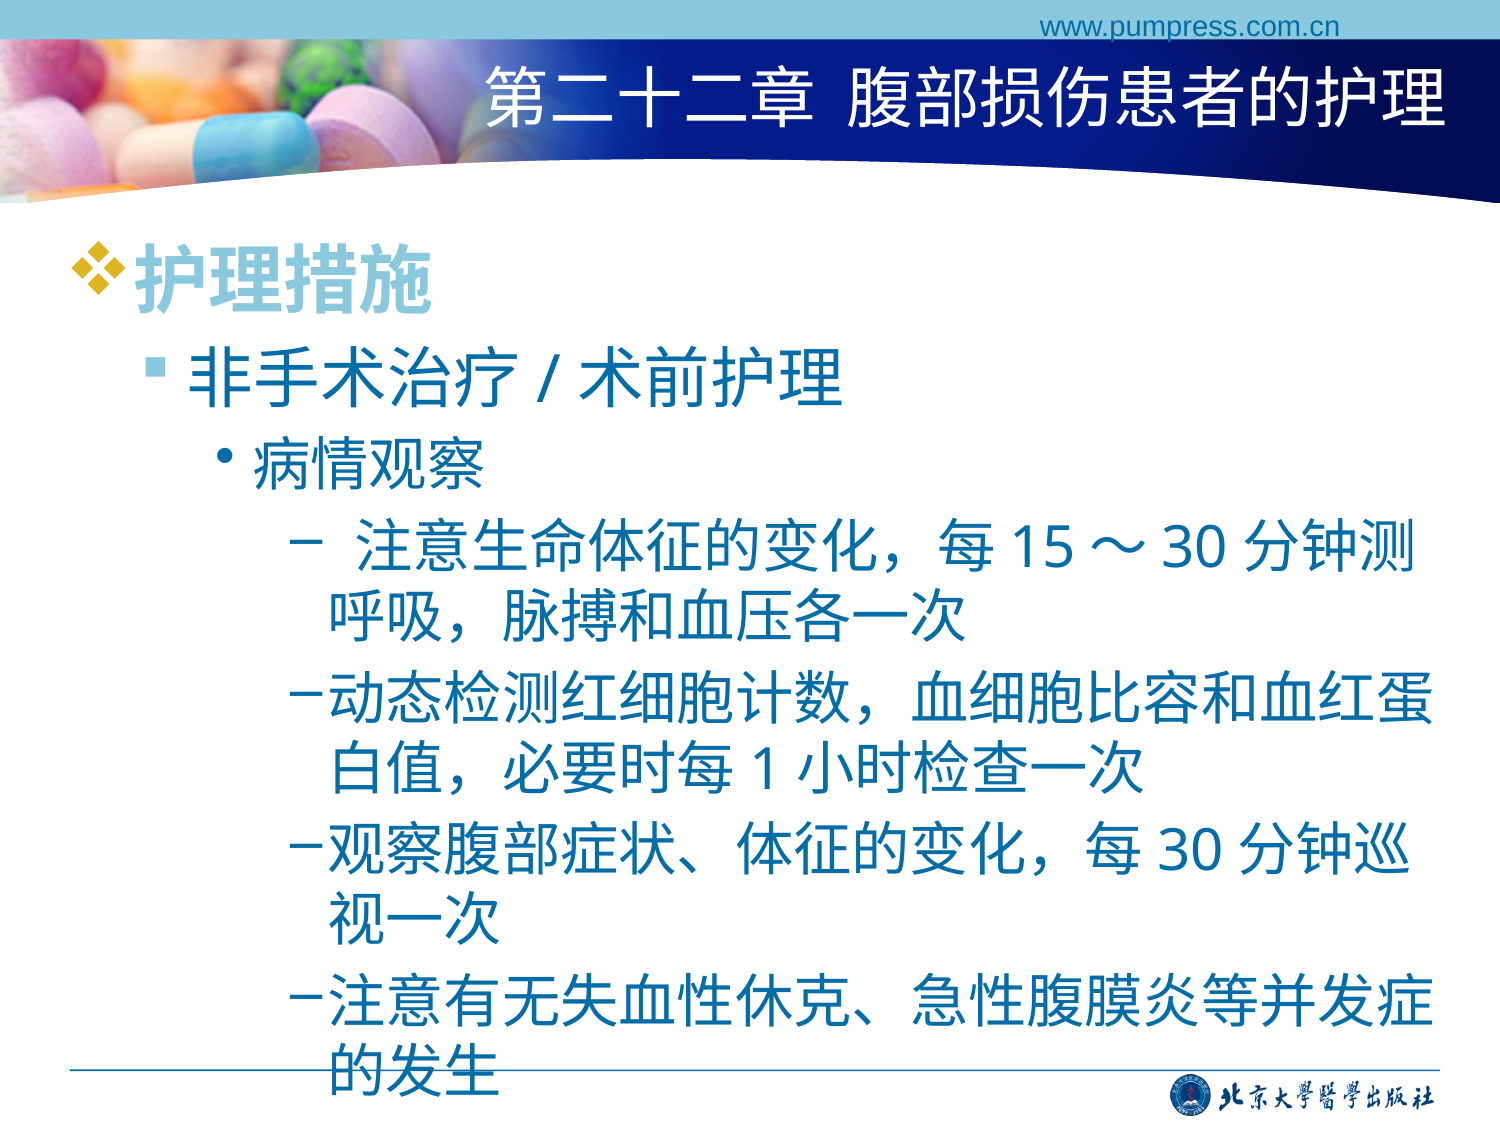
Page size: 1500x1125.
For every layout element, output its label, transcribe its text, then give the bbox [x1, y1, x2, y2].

slide_number www.pumpress.com.cn [1025, 0, 1463, 38]
title 第二十二章 腹部损伤患者的护理 [137, 49, 1463, 143]
picture [1170, 1074, 1436, 1118]
picture [0, 40, 1500, 203]
list 护理措施 非手术治疗/术前护理 病情观察 注意生命体征的变化，每15～30分钟测呼吸，脉搏和血压各一次 动态检测红细胞计数，血细胞比容和血红蛋白值，必要时每1小时检查一次 观察腹部症状、体征的变化，每30分钟巡视一次 注意有无失血性休克、急性腹膜炎等并发症的发生 [49, 224, 1463, 1026]
